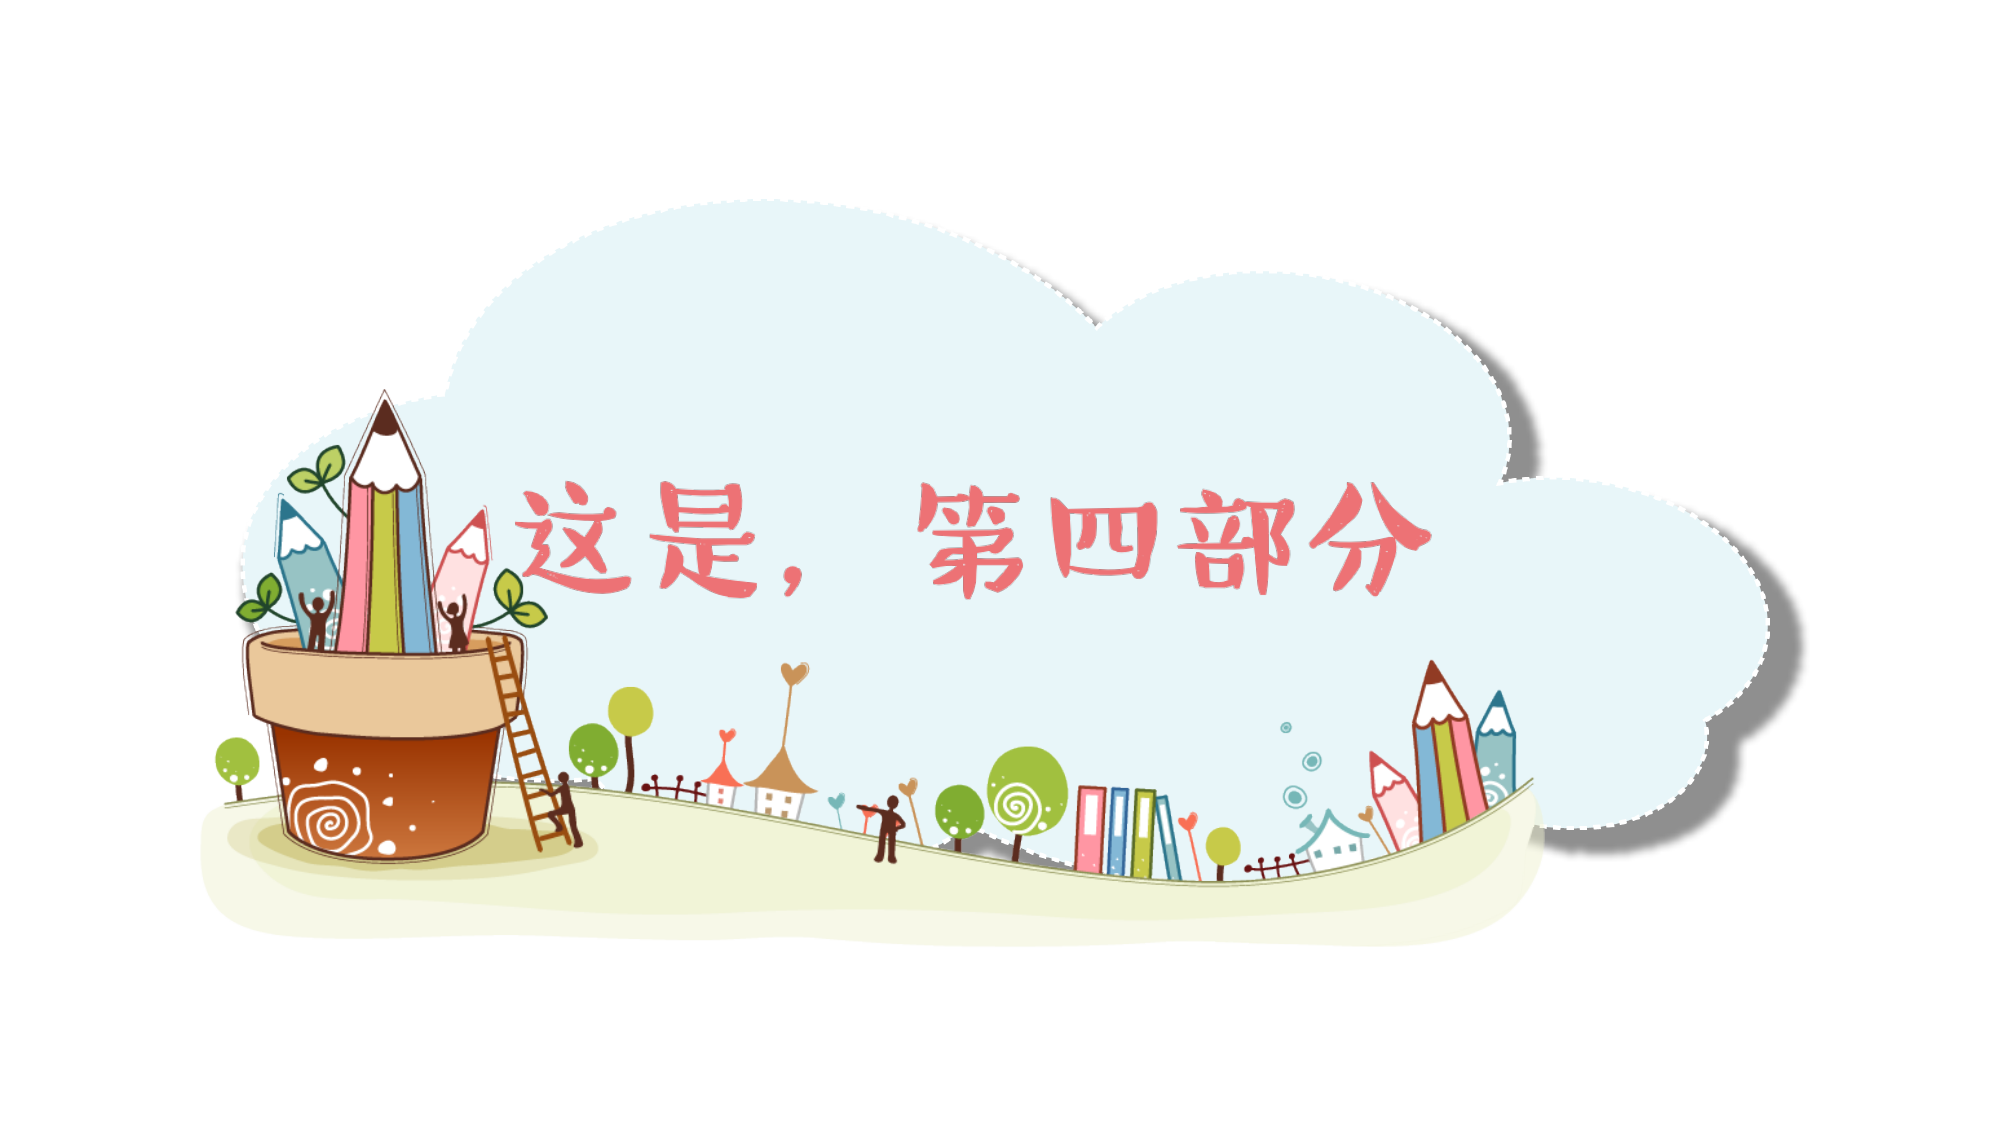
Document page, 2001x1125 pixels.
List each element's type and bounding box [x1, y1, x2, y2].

picture [93, 174, 1861, 1035]
